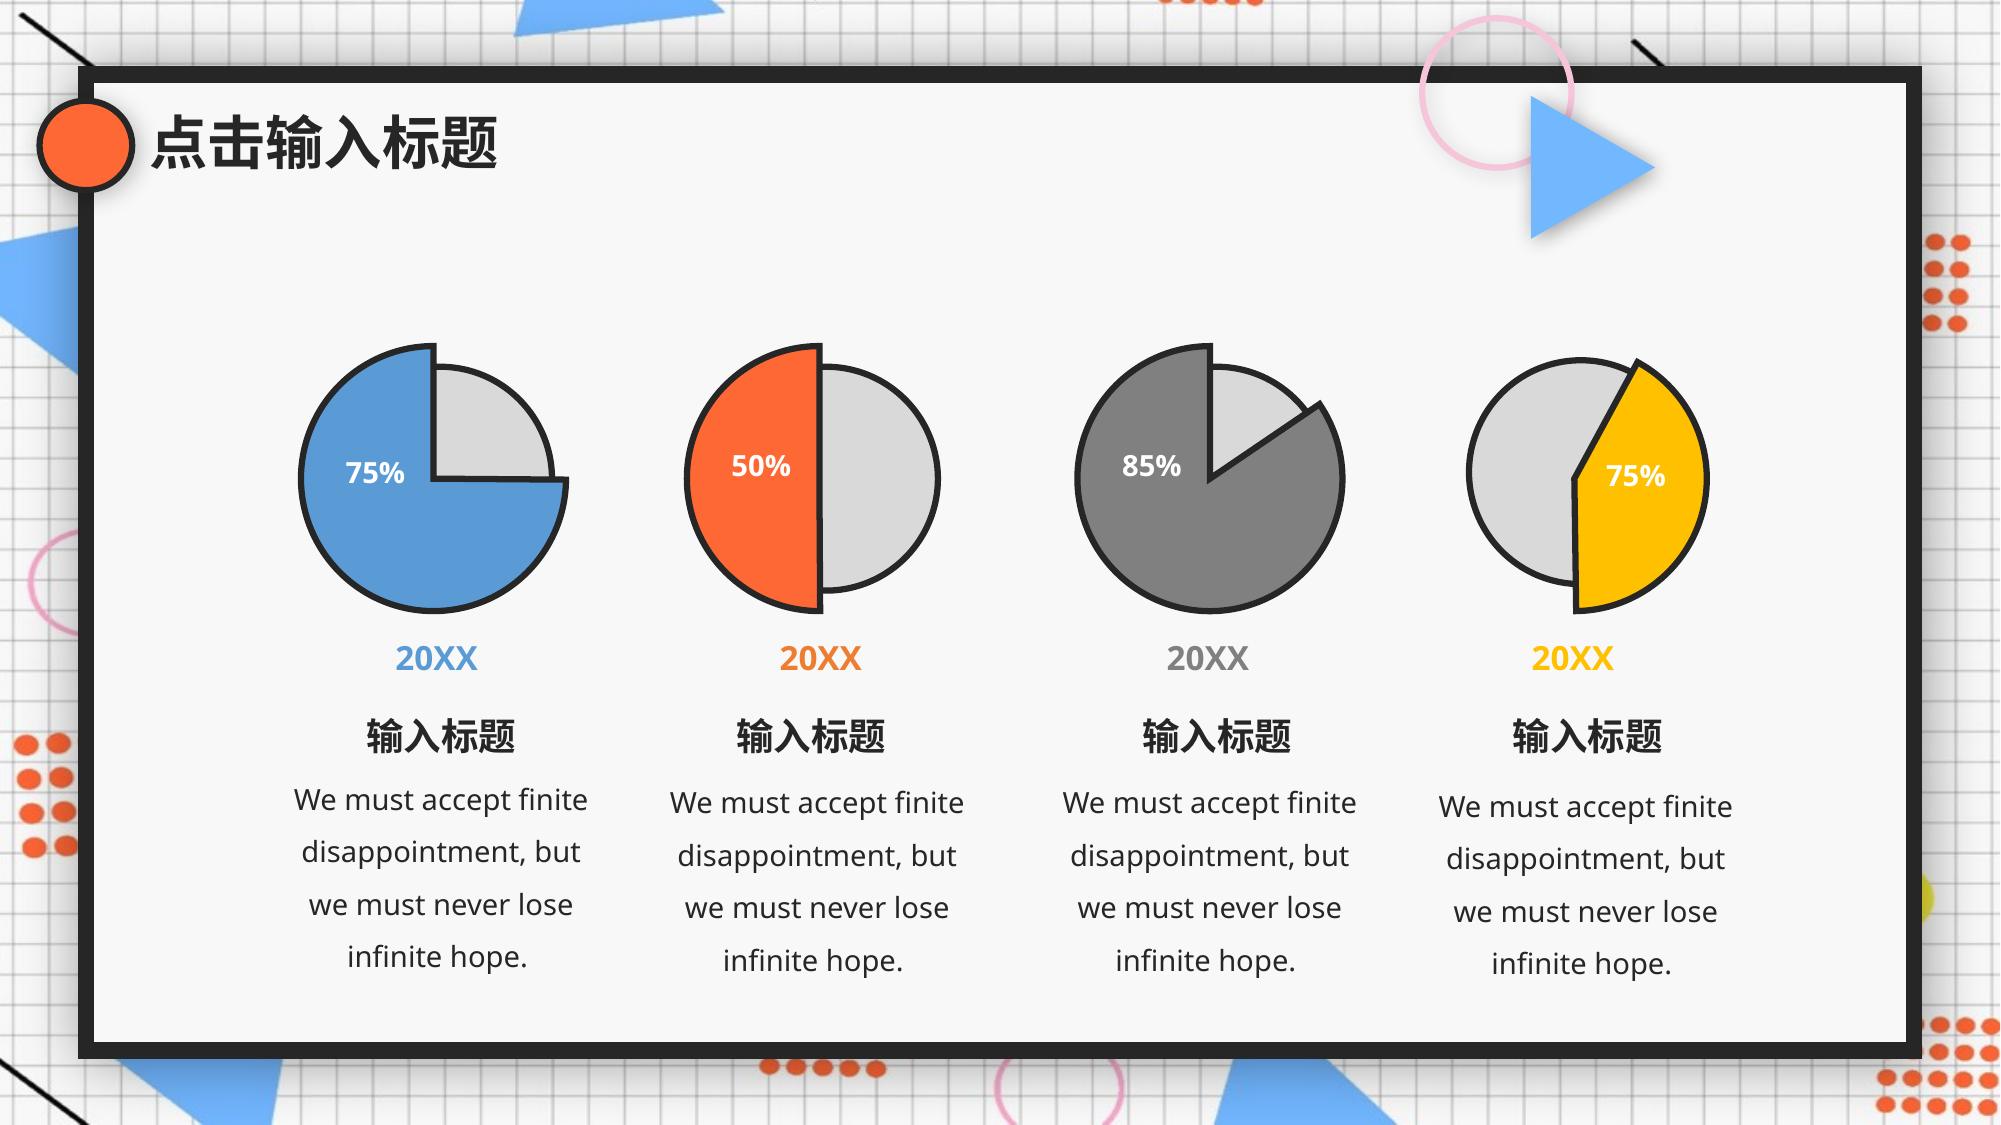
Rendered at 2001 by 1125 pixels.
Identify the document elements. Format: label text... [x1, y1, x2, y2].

text_box 输入标题 [351, 705, 532, 766]
text_box 输入标题 [721, 705, 902, 766]
text_box 输入标题 [1127, 705, 1308, 766]
text_box We must accept finite disappointment, but we must never lose infinite hope. [1039, 759, 1381, 985]
text_box We must accept finite disappointment, but we must never lose infinite hope. [270, 756, 612, 981]
text_box We must accept finite disappointment, but we must never lose infinite hope. [1415, 763, 1757, 988]
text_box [301, 346, 1707, 678]
text_box [1529, 93, 1658, 241]
picture [0, 0, 2001, 1125]
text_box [39, 99, 516, 191]
text_box [85, 73, 1915, 1051]
text_box 输入标题 [1497, 705, 1678, 766]
text_box We must accept finite disappointment, but we must never lose infinite hope. [646, 759, 988, 985]
text_box [1421, 17, 1573, 169]
